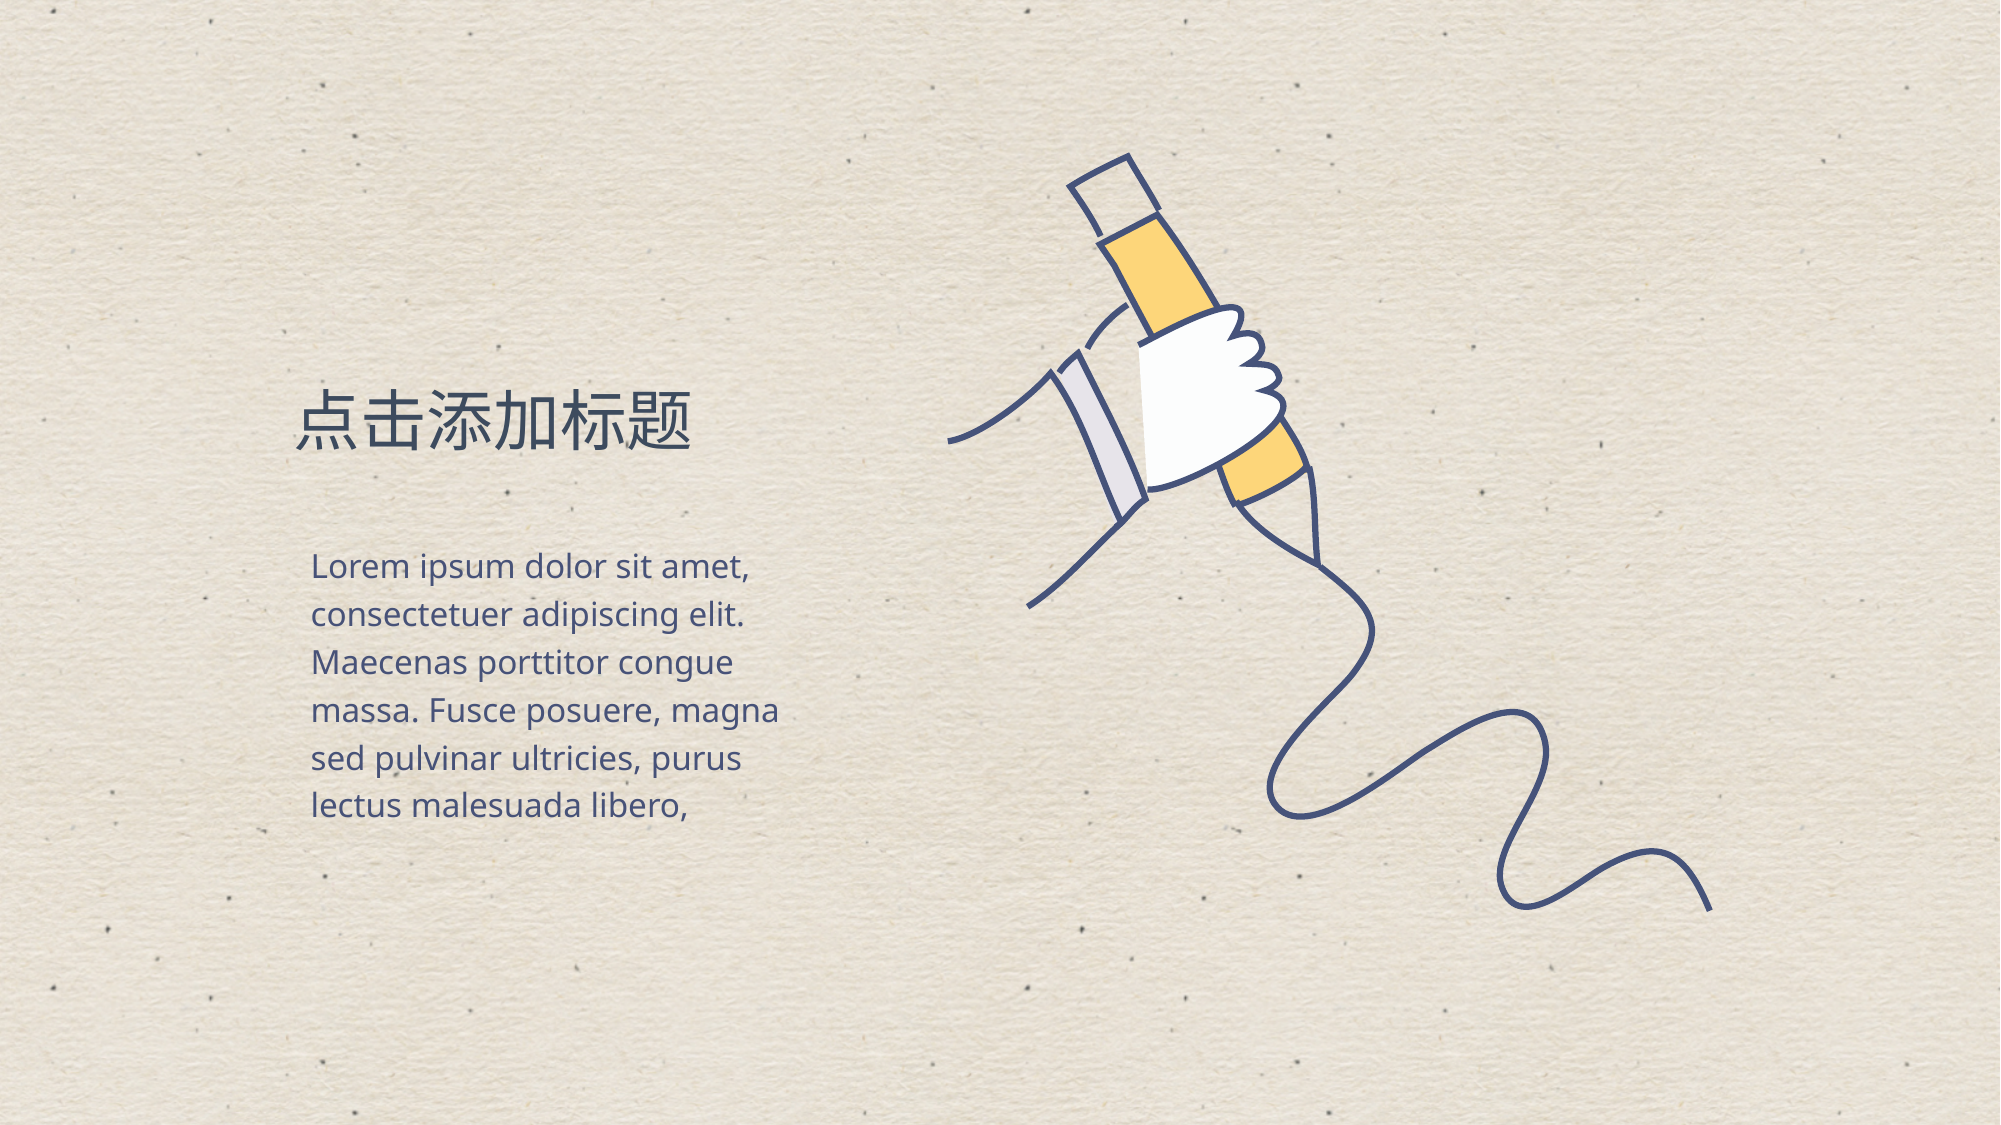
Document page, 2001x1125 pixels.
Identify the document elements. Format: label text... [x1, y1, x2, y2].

picture [0, 0, 2000, 1125]
text_box [1269, 577, 1710, 911]
text_box 点击添加标题 [278, 371, 709, 467]
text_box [975, 166, 1334, 588]
text_box Lorem ipsum dolor sit amet, consectetuer adipiscing elit. Maecenas porttitor congue massa. Fusce posuere, magna sed pulvinar ultricies, purus lectus malesuada libero, [304, 530, 811, 831]
